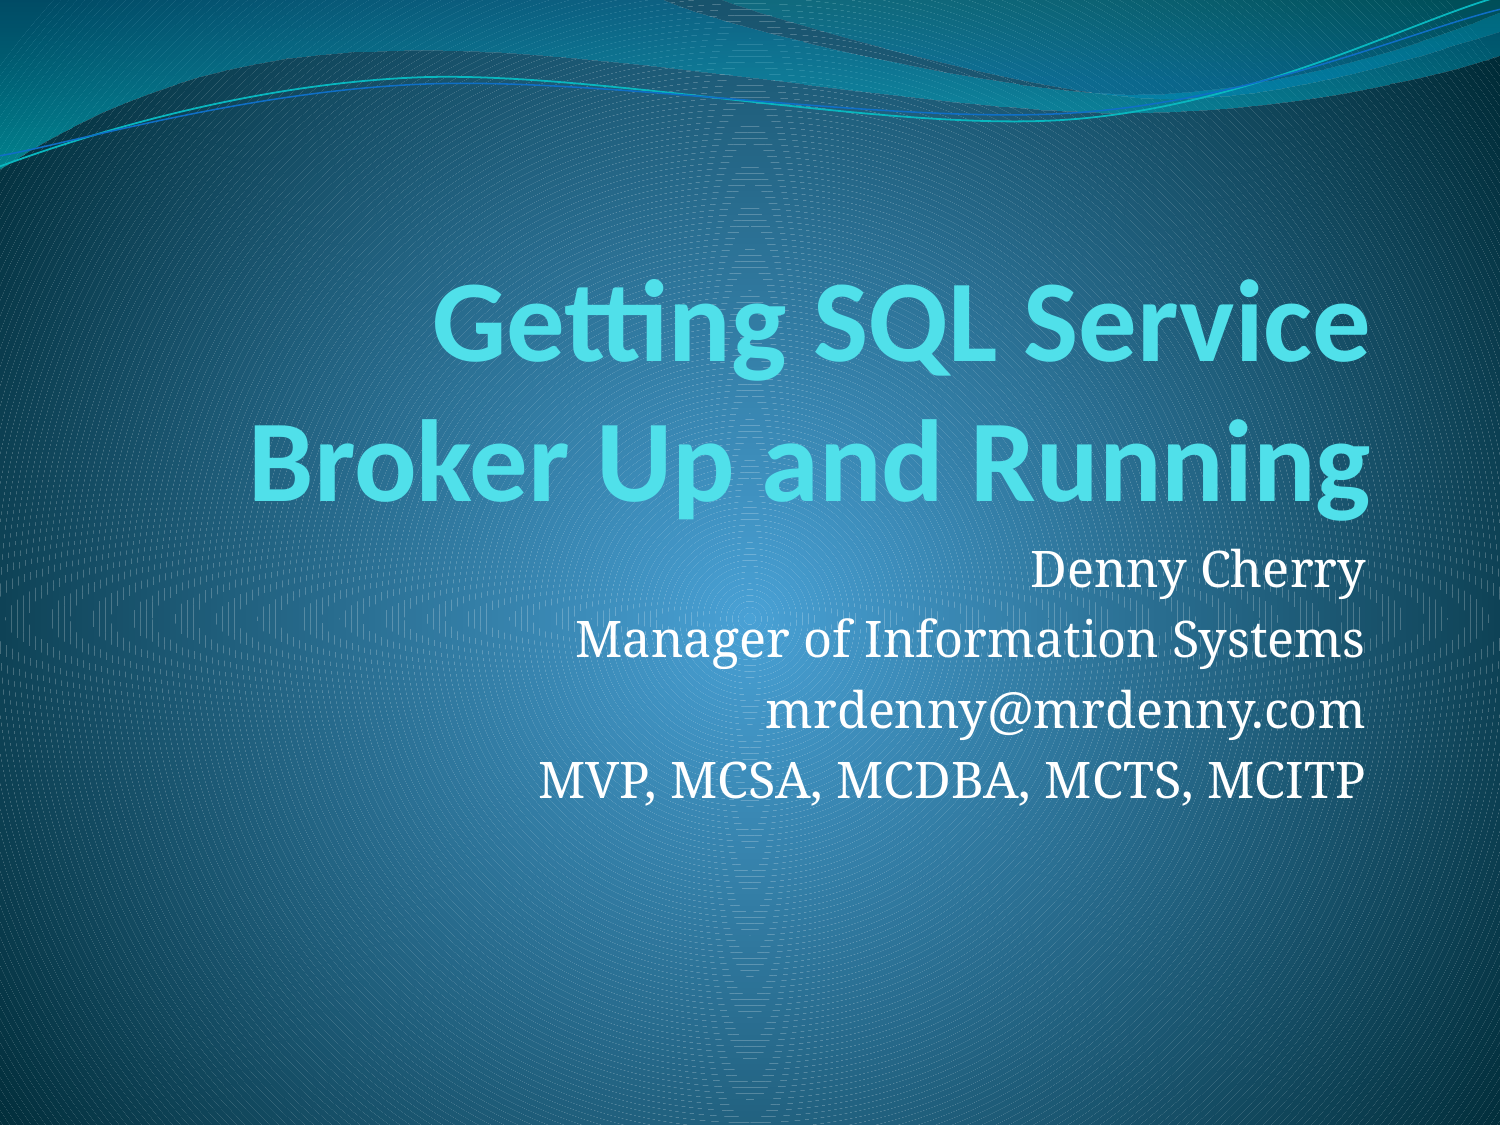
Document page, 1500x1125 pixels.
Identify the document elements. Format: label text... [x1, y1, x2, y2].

subtitle Denny Cherry Manager of Information Systems mrdenny@mrdenny.com MVP, MCSA, MCDBA, MCTS, MCITP [87, 529, 1376, 818]
title Getting SQL Service Broker Up and Running [87, 224, 1376, 525]
